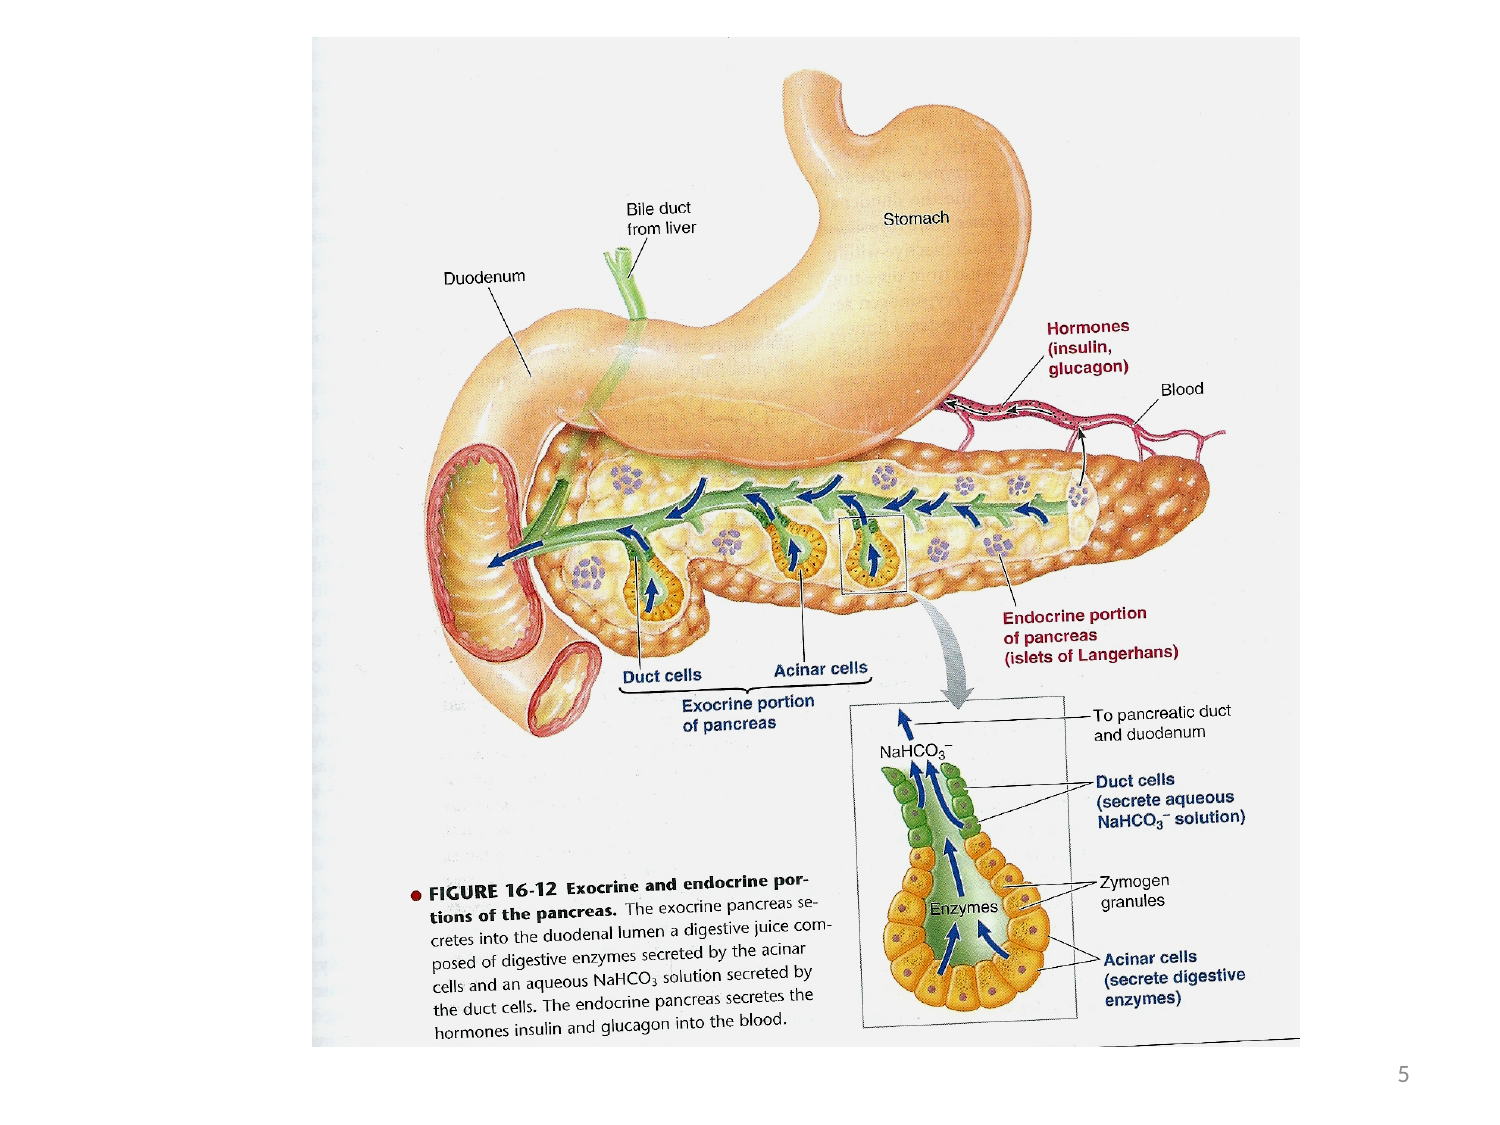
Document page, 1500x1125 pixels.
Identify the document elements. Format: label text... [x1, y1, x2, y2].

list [312, 37, 1301, 1048]
slide_number 5 [1074, 1042, 1425, 1103]
